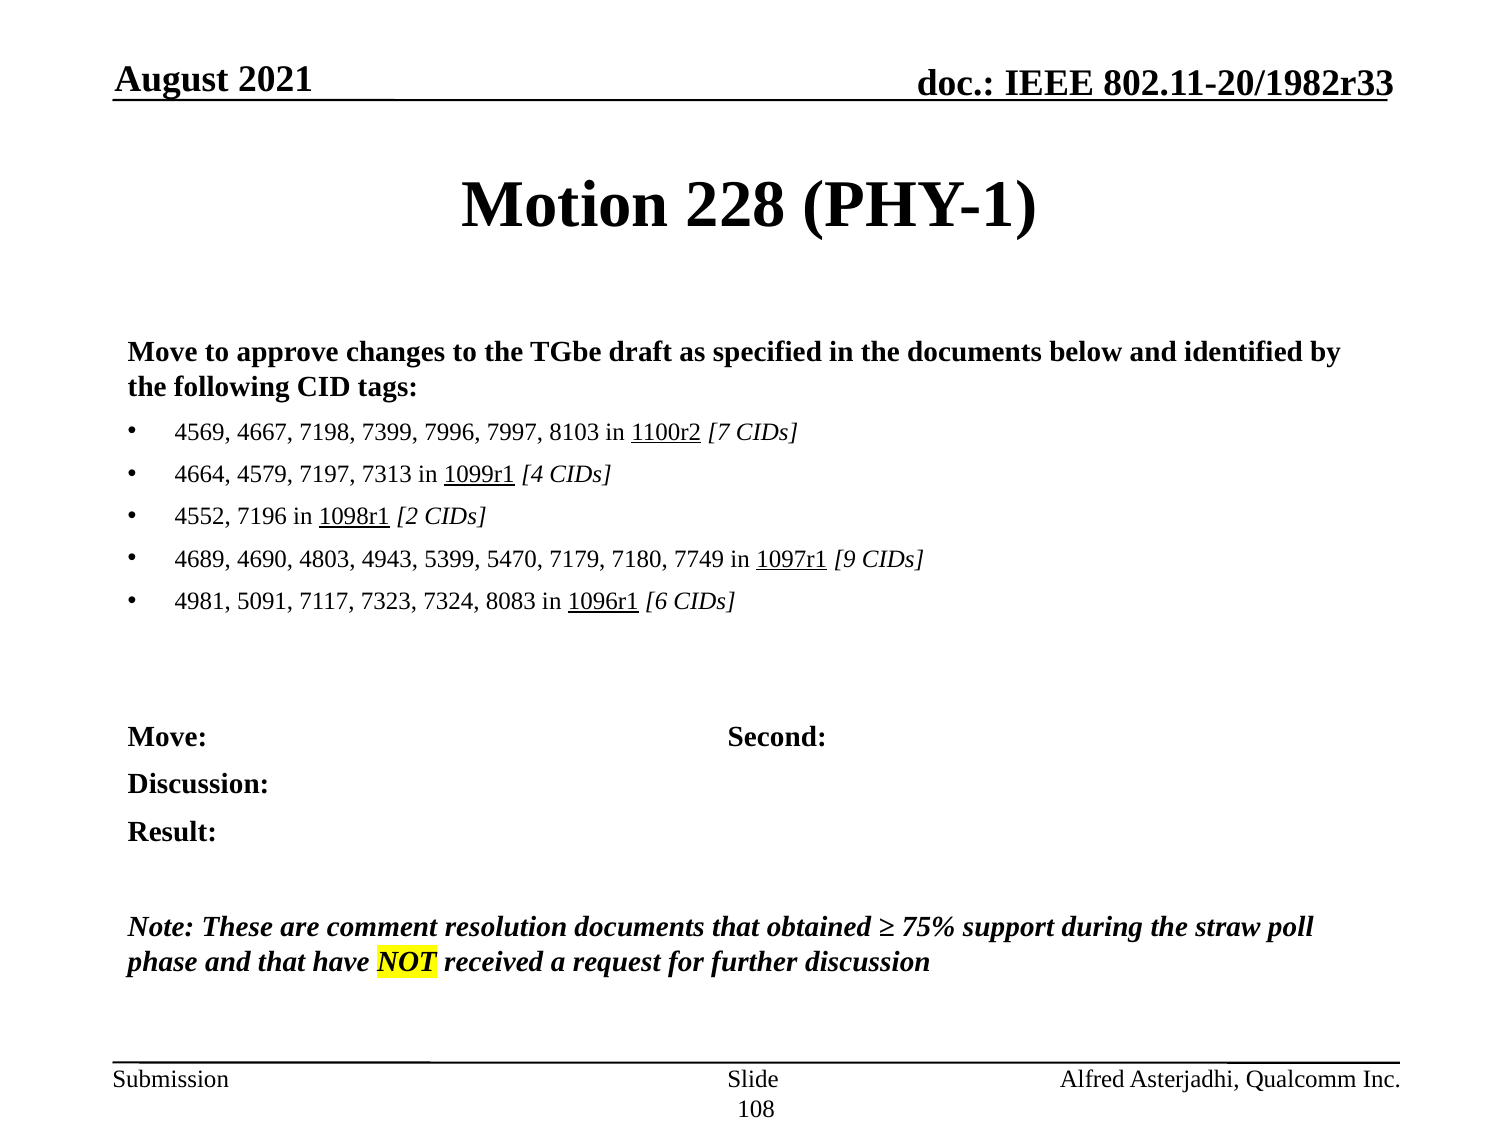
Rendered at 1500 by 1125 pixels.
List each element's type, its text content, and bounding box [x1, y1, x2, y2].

title Motion 228 (PHY-1) [112, 112, 1388, 288]
footer Alfred Asterjadhi, Qualcomm Inc. [878, 1061, 1402, 1093]
slide_number Slide 108 [712, 1061, 800, 1123]
list Move to approve changes to the TGbe draft as specified in the documents below and identified by the following CID tags: 4569, 4667, 7198, 7399, 7996, 7997, 8103 in 1100r2 [7 CIDs] 4664, 4579, 7197, 7313 in 1099r1 [4 CIDs] 4552, 7196 in 1098r1 [2 CIDs] 4689, 4690, 4803, 4943, 5399, 5470, 7179, 7180, 7749 in 1097r1 [9 CIDs] 4981, 5091, 7117, 7323, 7324, 8083 in 1096r1 [6 CIDs] Move: Second: Discussion: Result: Note: These are comment resolution documents that obtained ≥ 75% support during the straw poll phase and that have NOT received a request for further discussion [112, 324, 1388, 1063]
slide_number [114, 54, 423, 100]
